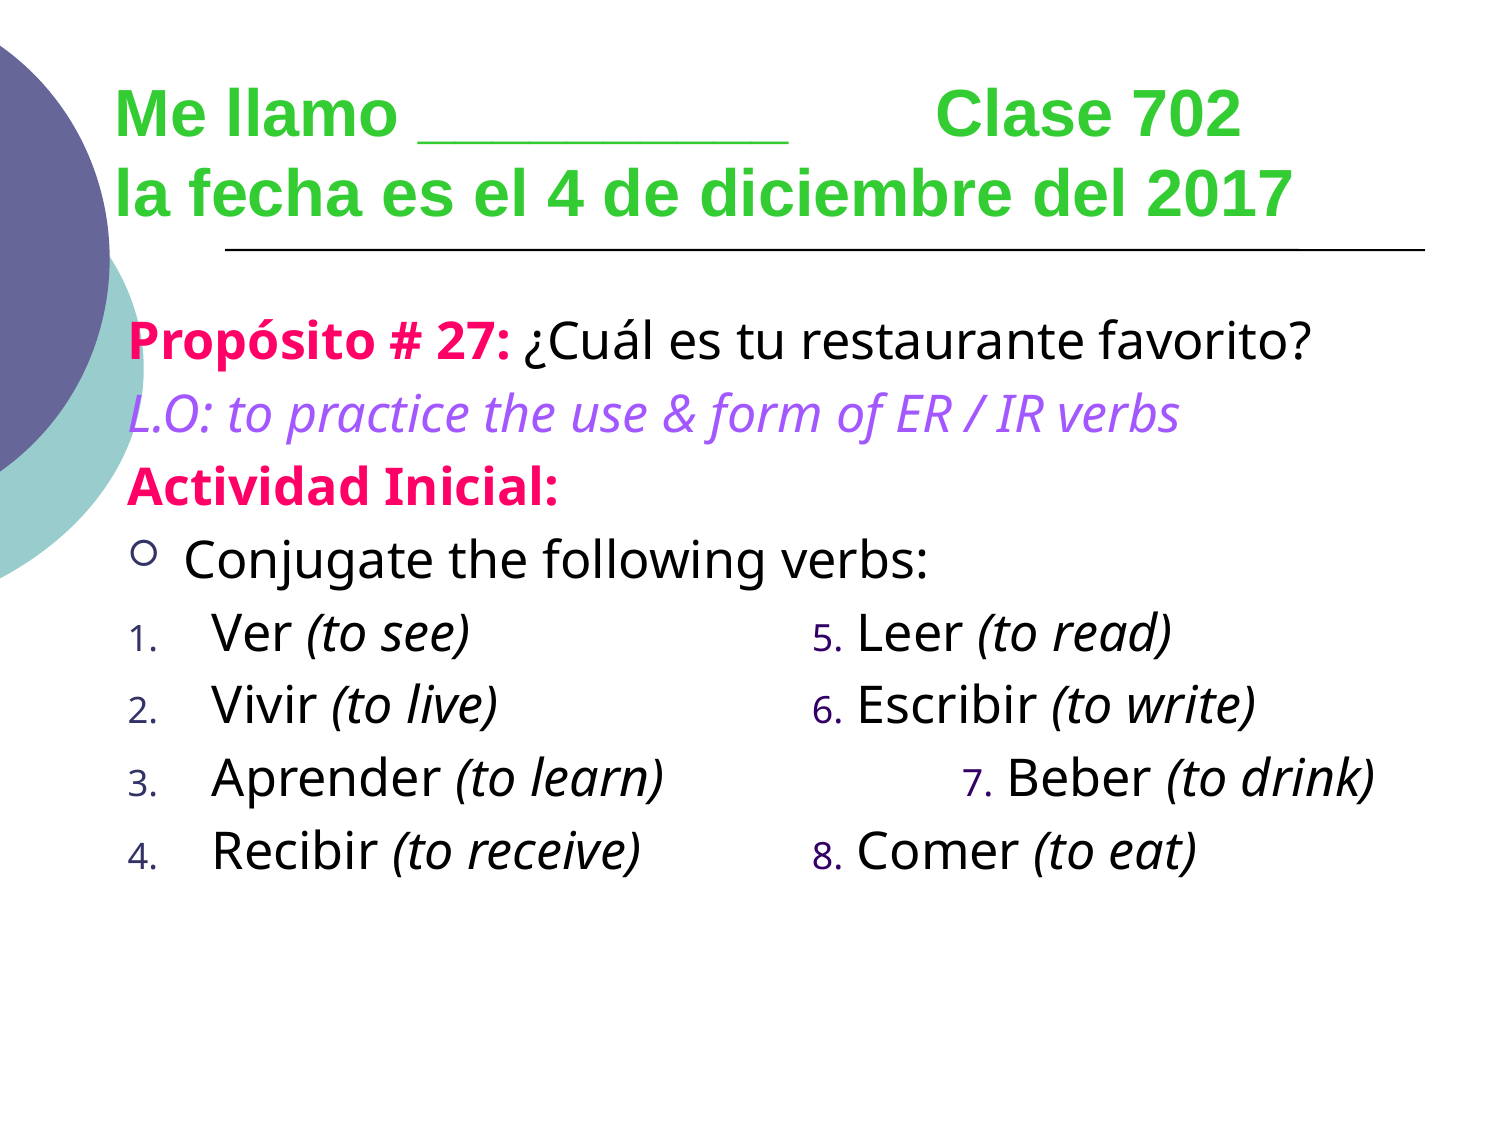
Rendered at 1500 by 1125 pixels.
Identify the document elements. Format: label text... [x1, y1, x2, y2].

title Me llamo __________ Clase 702 la fecha es el 4 de diciembre del 2017 [99, 49, 1500, 237]
list Propósito # 27: ¿Cuál es tu restaurante favorito? L.O: to practice the use & form of ER / IR verbs Actividad Inicial: Conjugate the following verbs: Ver (to see) 5. Leer (to read) Vivir (to live) 6. Escribir (to write) Aprender (to learn) 7. Beber (to drink) Recibir (to receive) 8. Comer (to eat) [112, 299, 1475, 1038]
